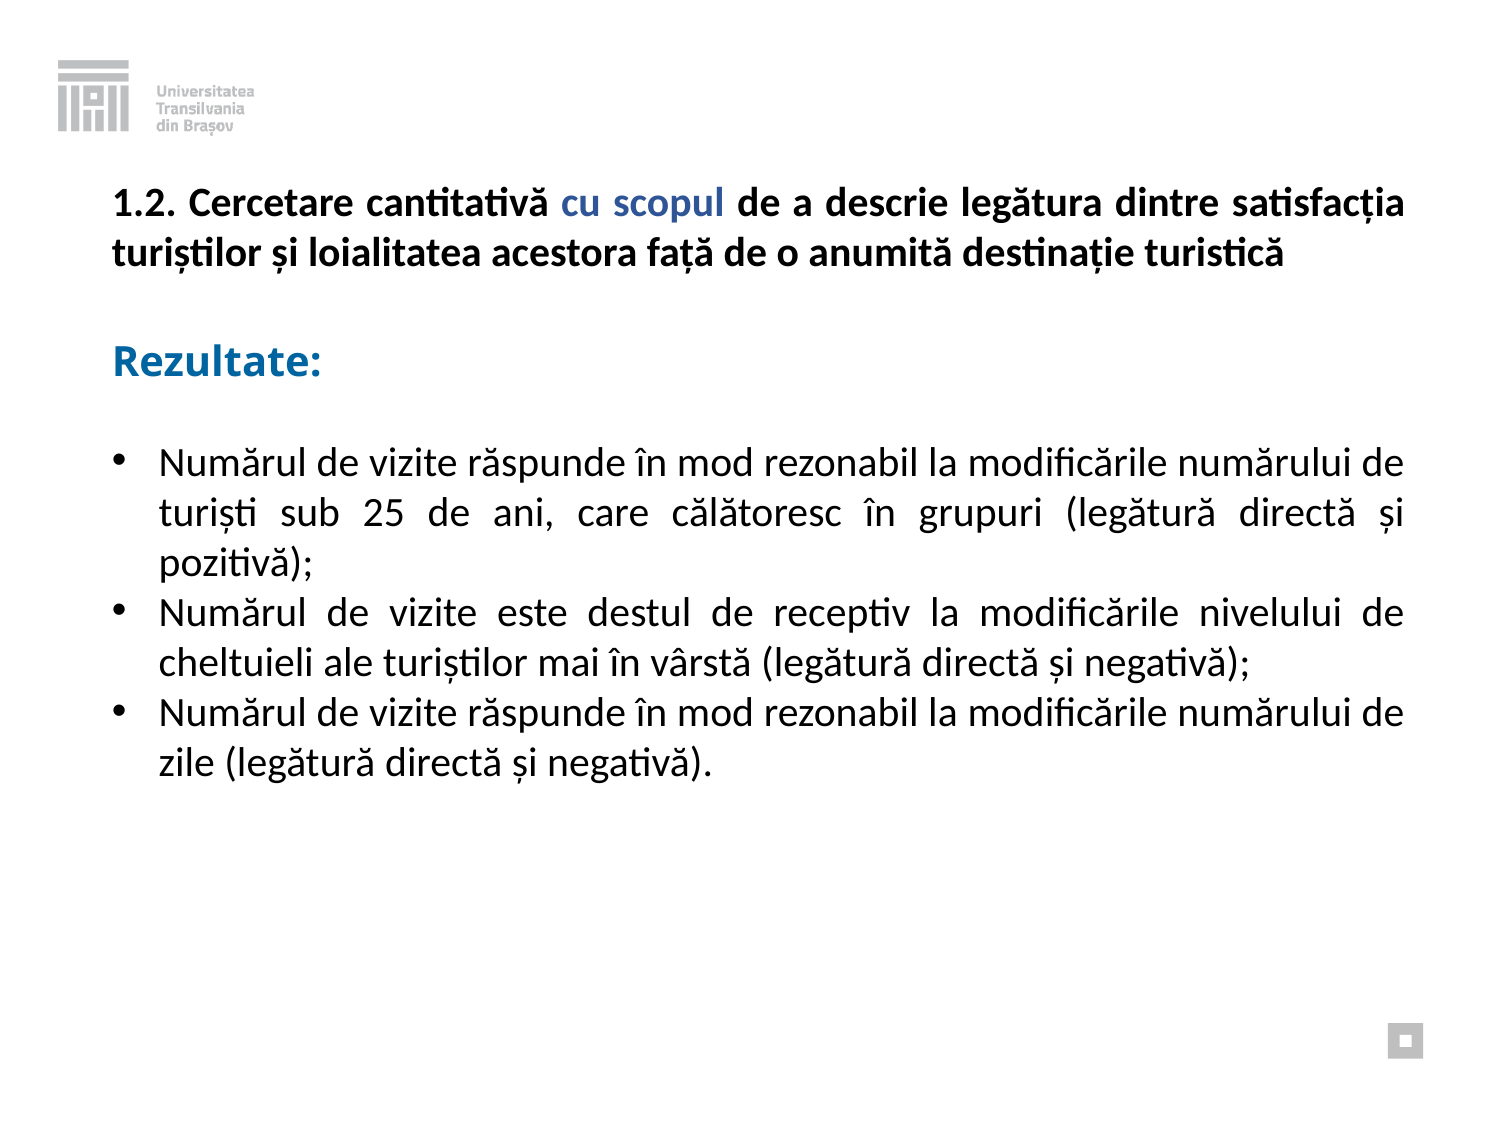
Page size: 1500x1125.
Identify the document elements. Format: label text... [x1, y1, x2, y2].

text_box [1387, 1023, 1424, 1059]
picture [58, 60, 254, 136]
text_box 1.2. Cercetare cantitativă cu scopul de a descrie legătura dintre satisfacția turiștilor și loialitatea acestora față de o anumită destinație turistică Rezultate: Numărul de vizite răspunde în mod rezonabil la modificările numărului de turiști sub 25 de ani, care călătoresc în grupuri (legătură directă și pozitivă); Numărul de vizite este destul de receptiv la modificările nivelului de cheltuieli ale turiștilor mai în vârstă (legătură directă și negativă); Numărul de vizite răspunde în mod rezonabil la modificările numărului de zile (legătură directă și negativă). [97, 167, 1420, 938]
